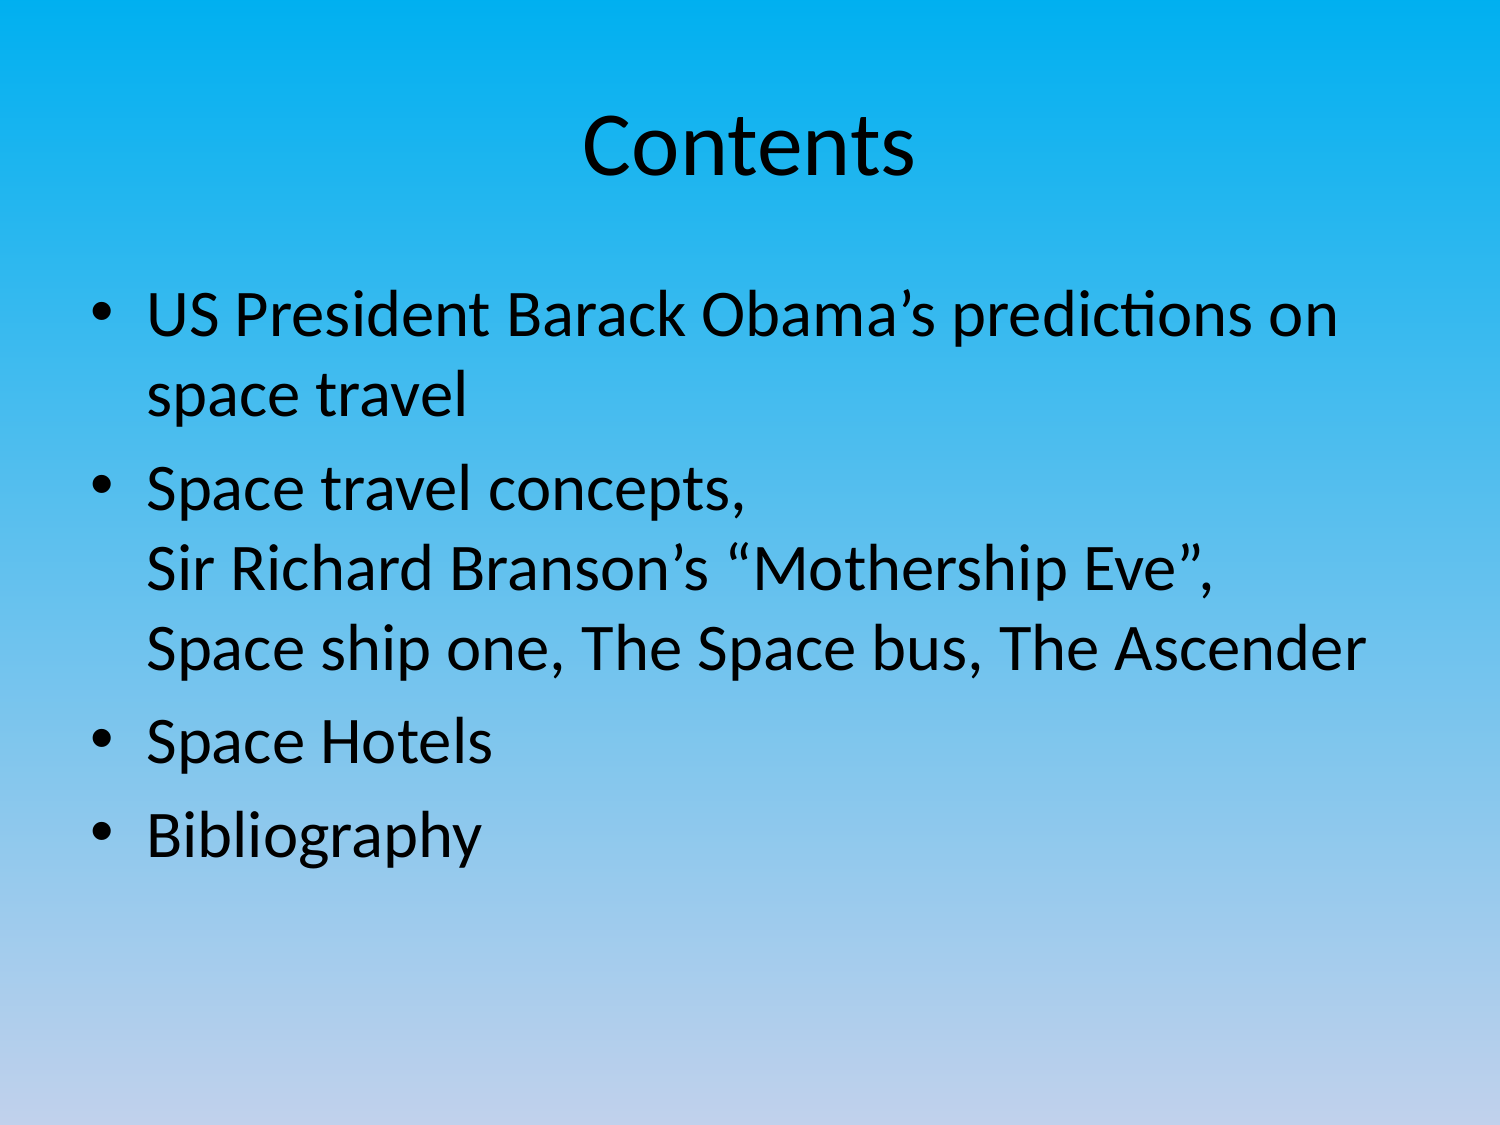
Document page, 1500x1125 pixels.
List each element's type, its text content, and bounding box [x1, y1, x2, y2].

title Contents [75, 45, 1425, 233]
list US President Barack Obama’s predictions on space travel Space travel concepts, Sir Richard Branson’s “Mothership Eve”, Space ship one, The Space bus, The Ascender Space Hotels Bibliography [75, 262, 1425, 1005]
